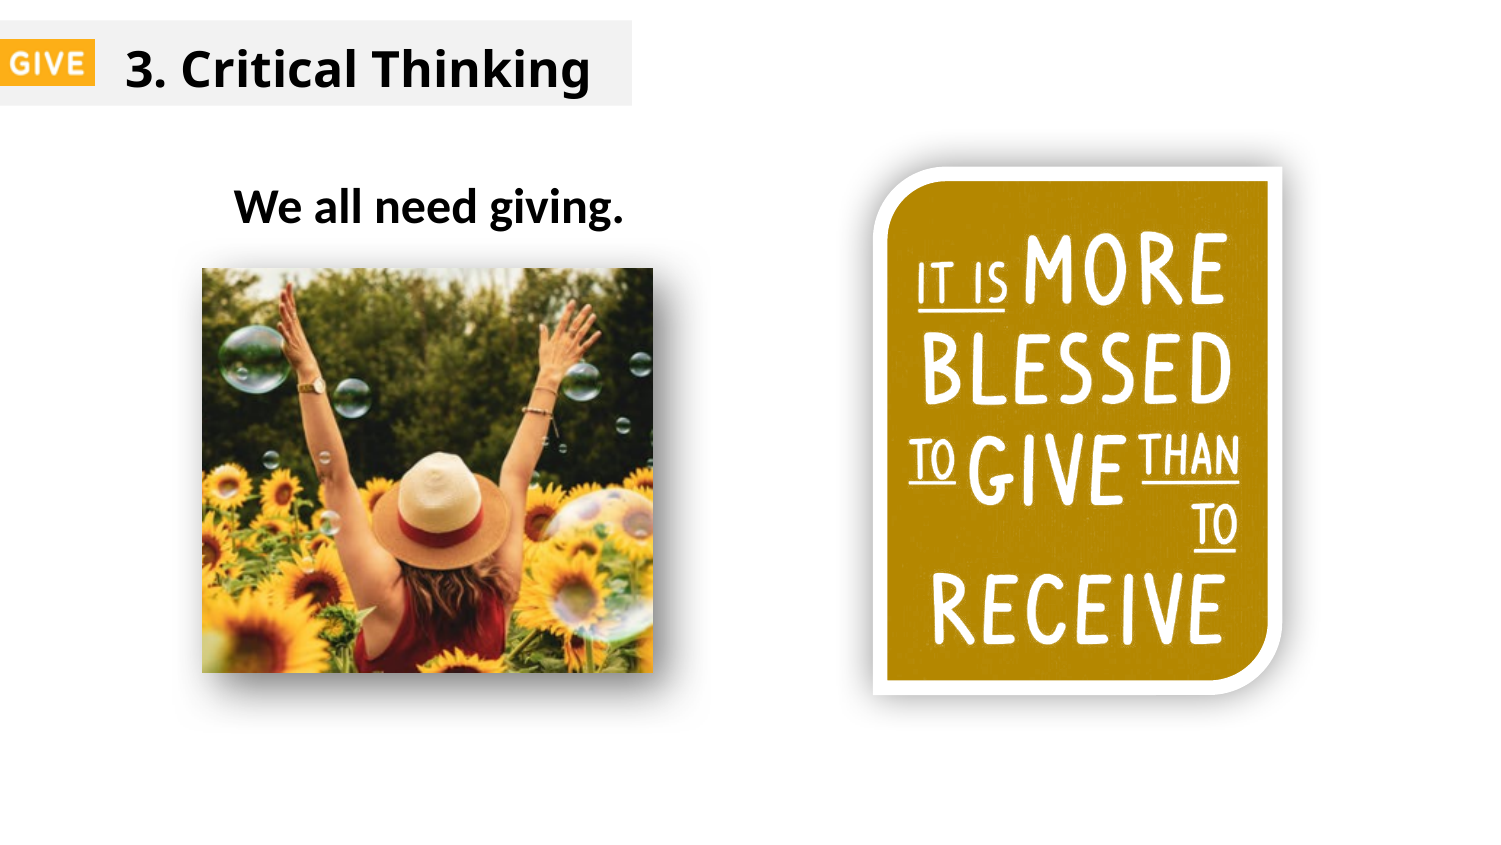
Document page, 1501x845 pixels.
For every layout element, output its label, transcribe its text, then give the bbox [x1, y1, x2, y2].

picture [0, 39, 95, 86]
text_box [0, 19, 633, 107]
text_box 3. Critical Thinking [110, 30, 608, 105]
picture [880, 173, 1275, 688]
picture [202, 268, 653, 673]
text_box We all need giving. [218, 173, 690, 241]
